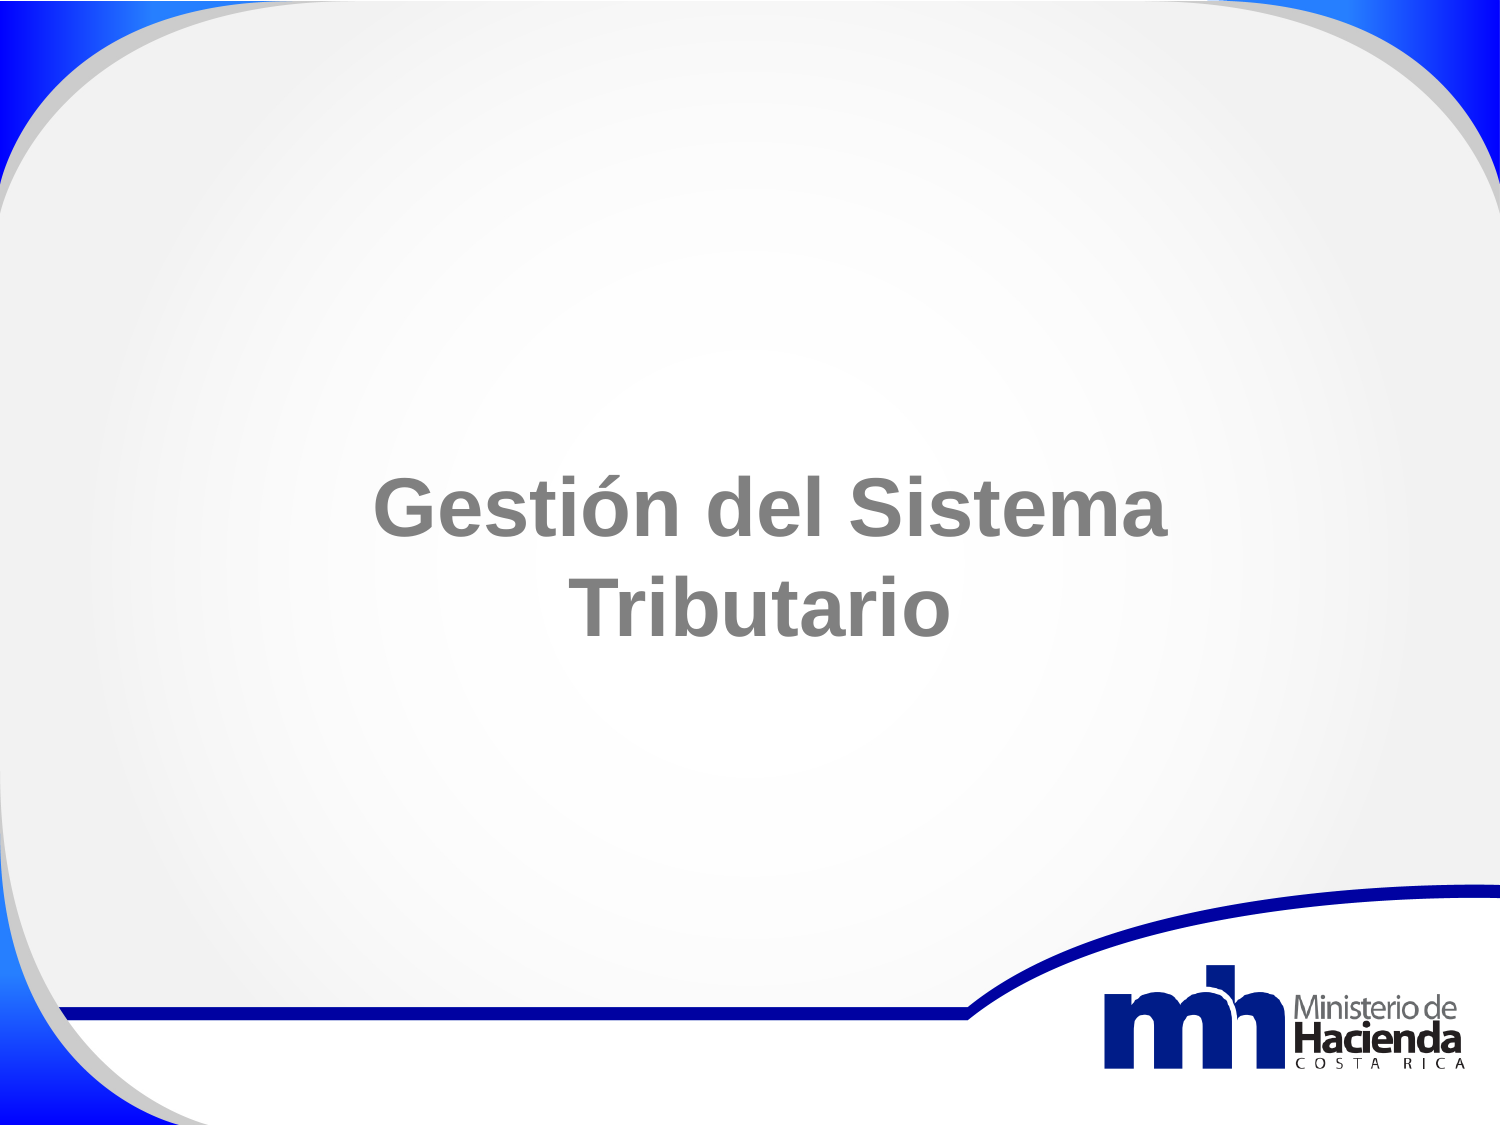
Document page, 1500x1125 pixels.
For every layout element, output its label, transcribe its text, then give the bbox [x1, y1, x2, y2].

text_box Gestión del Sistema Tributario [156, 445, 1364, 661]
picture [0, 0, 1500, 1125]
